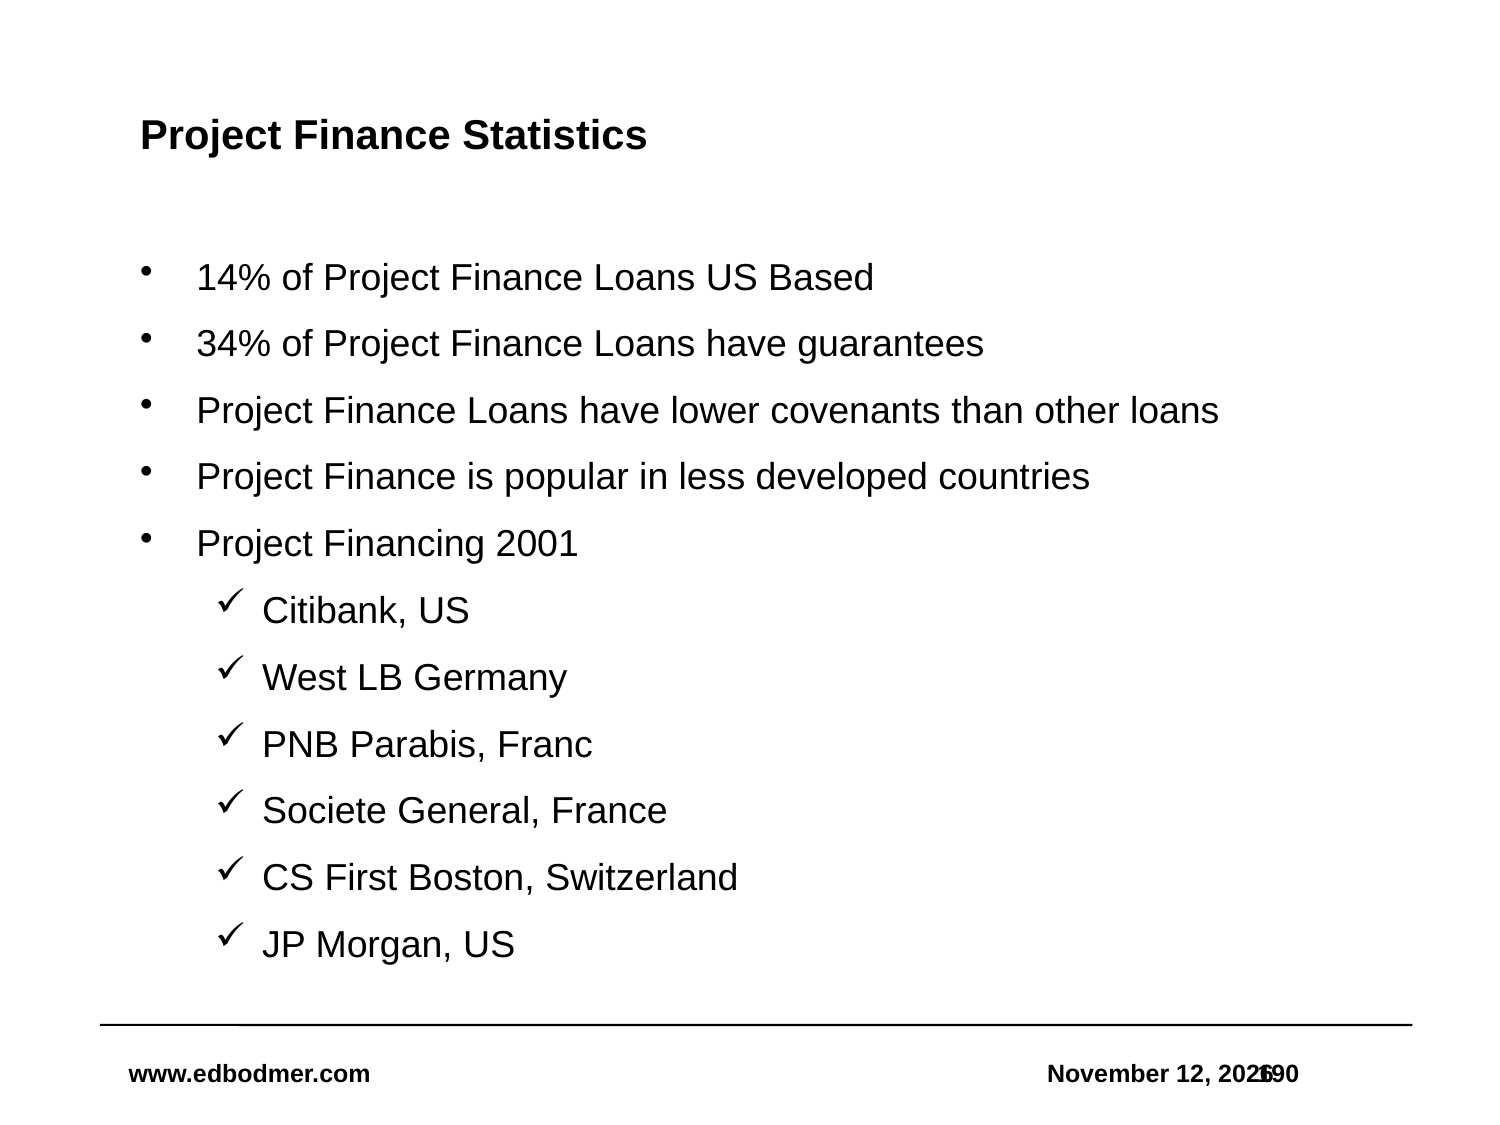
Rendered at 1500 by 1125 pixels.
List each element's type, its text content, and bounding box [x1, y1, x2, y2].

title Project Finance Statistics [124, 99, 1288, 226]
list 14% of Project Finance Loans US Based 34% of Project Finance Loans have guarantees Project Finance Loans have lower covenants than other loans Project Finance is popular in less developed countries Project Financing 2001 Citibank, US West LB Germany PNB Parabis, Franc Societe General, France CS First Boston, Switzerland JP Morgan, US [124, 249, 1376, 1001]
